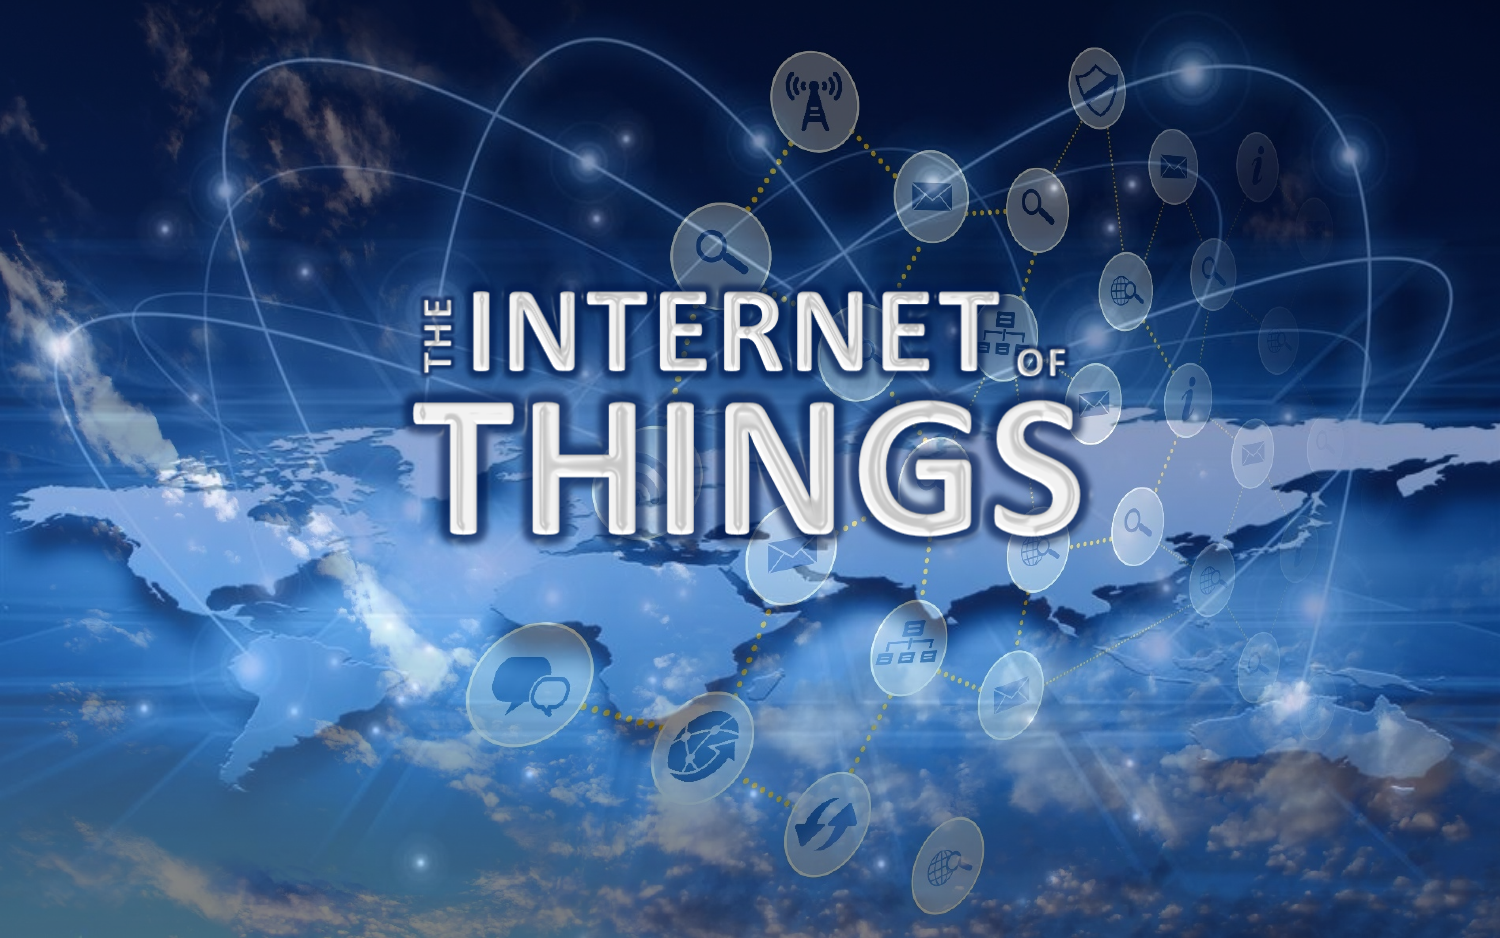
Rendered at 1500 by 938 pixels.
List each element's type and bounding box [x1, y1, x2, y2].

picture [259, 196, 1241, 741]
text_box [0, 0, 1500, 938]
